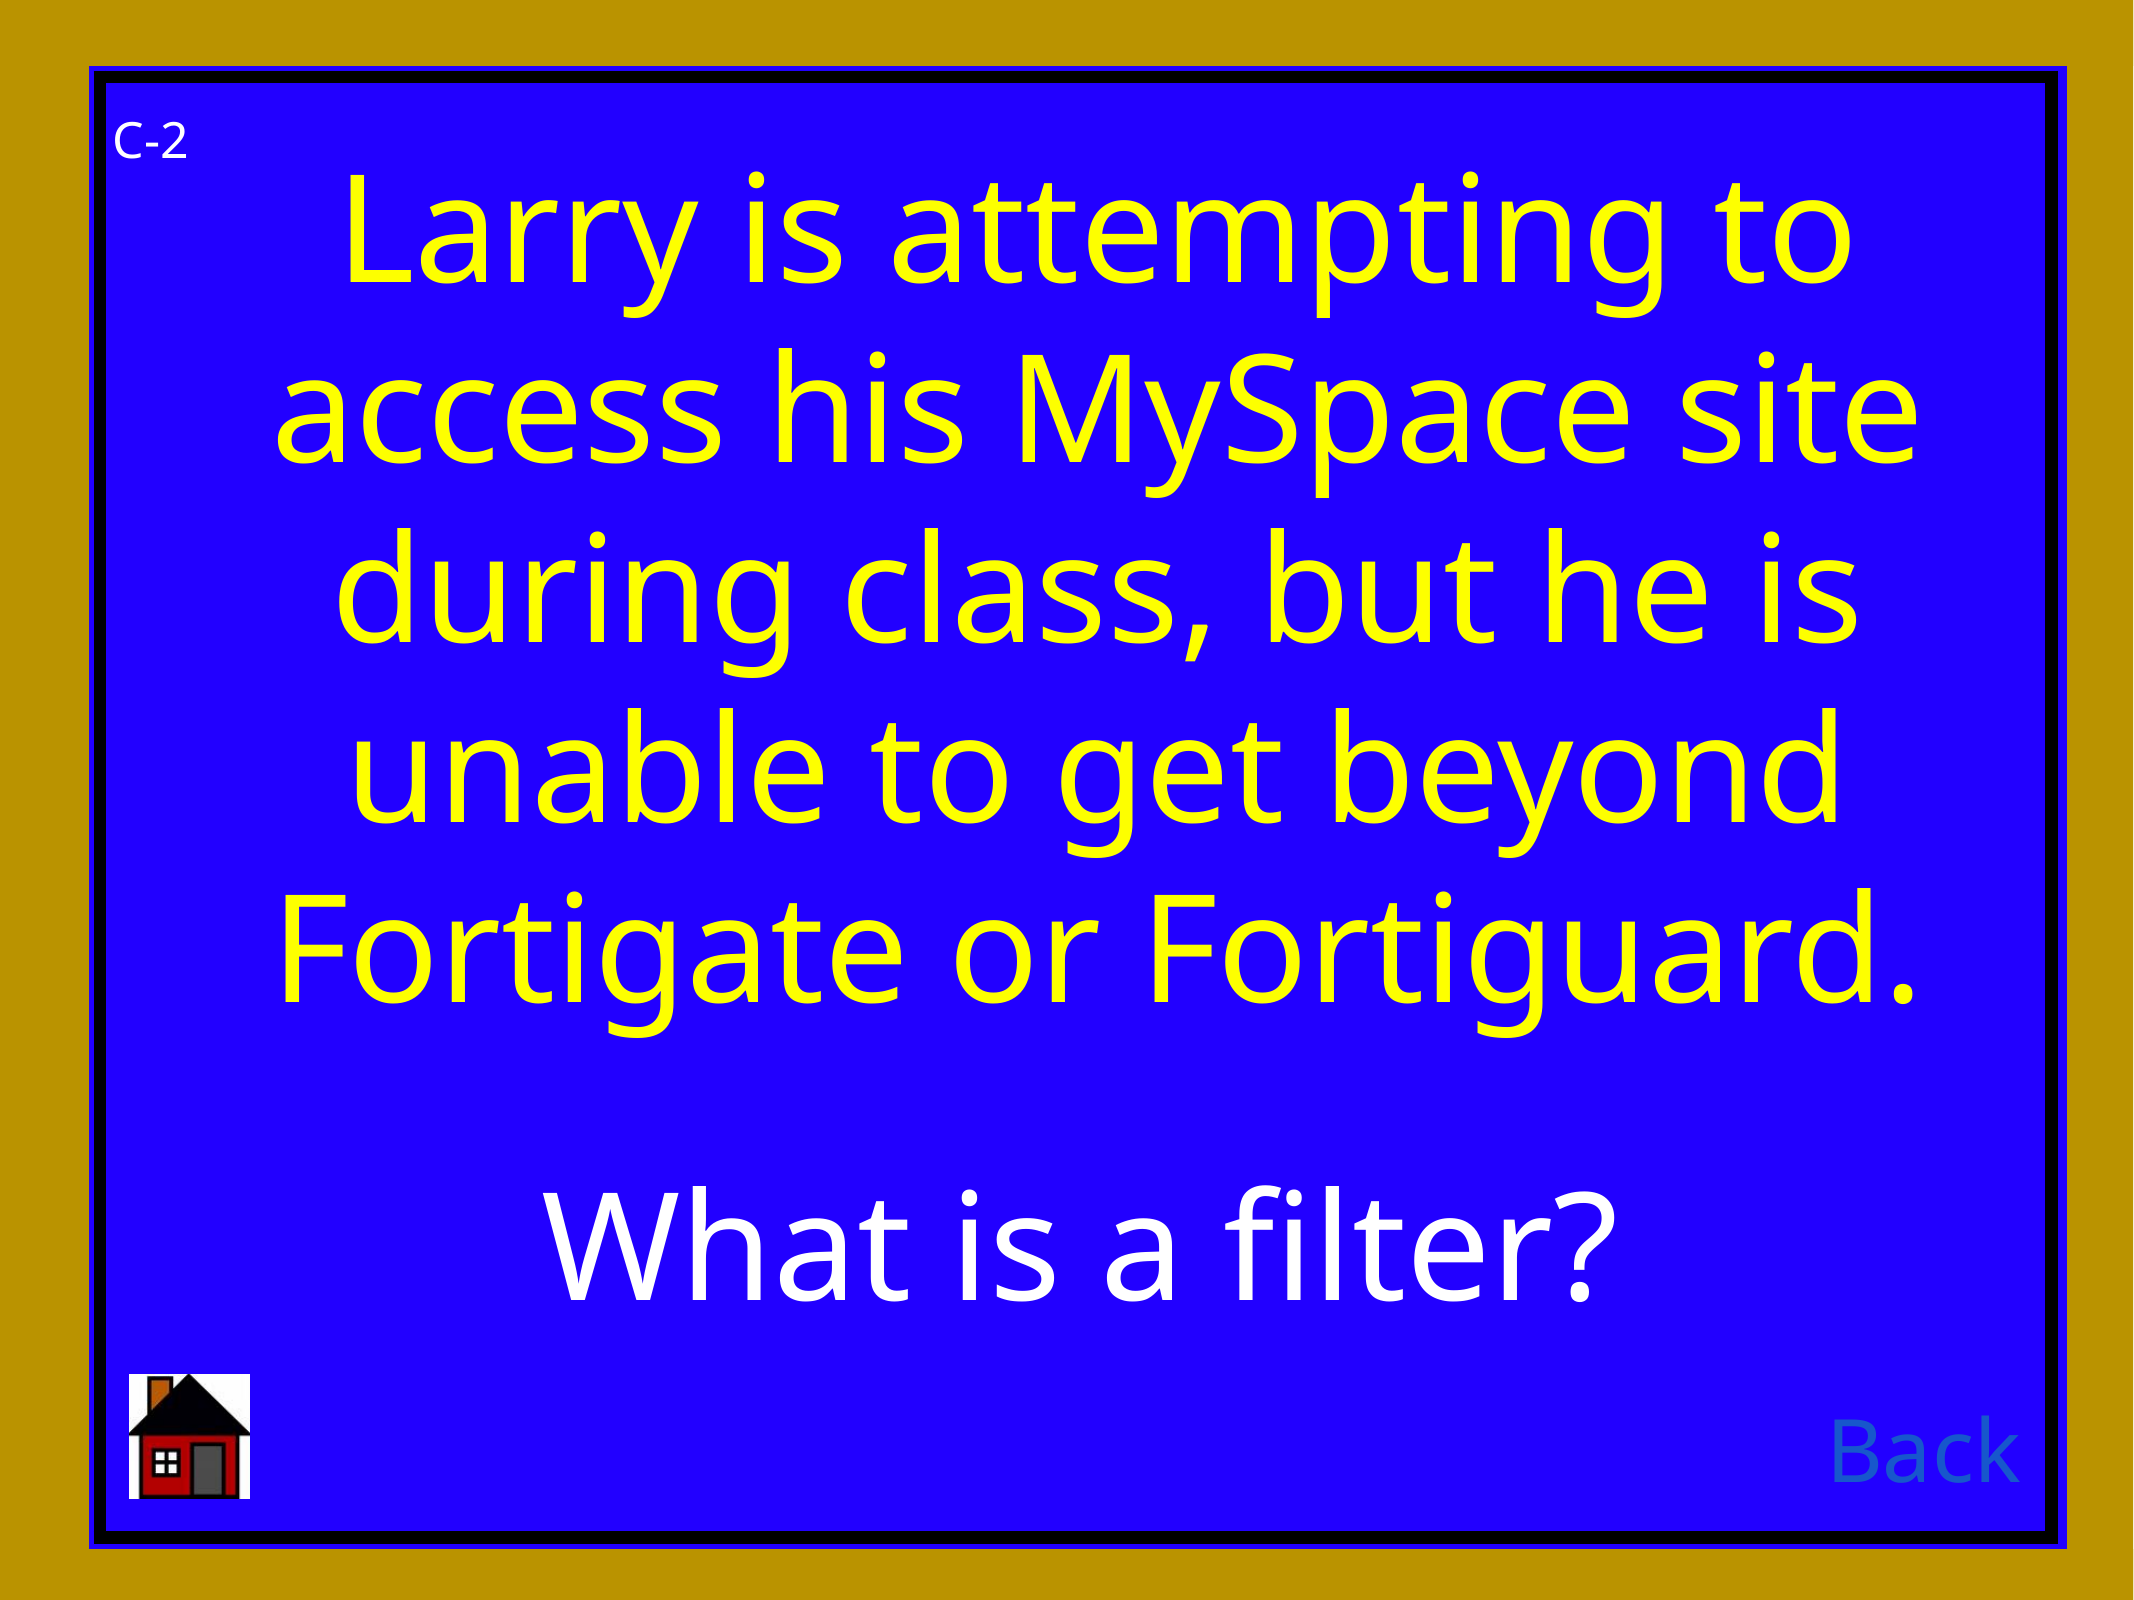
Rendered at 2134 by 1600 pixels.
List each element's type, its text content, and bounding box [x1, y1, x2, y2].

text_box [2, 0, 2134, 1600]
picture [128, 1374, 250, 1499]
text_box C-2 [112, 108, 190, 169]
text_box Larry is attempting to access his MySpace site during class, but he is unable to get beyond Fortigate or Fortiguard. [229, 487, 1967, 677]
text_box What is a filter? [541, 1150, 1619, 1331]
